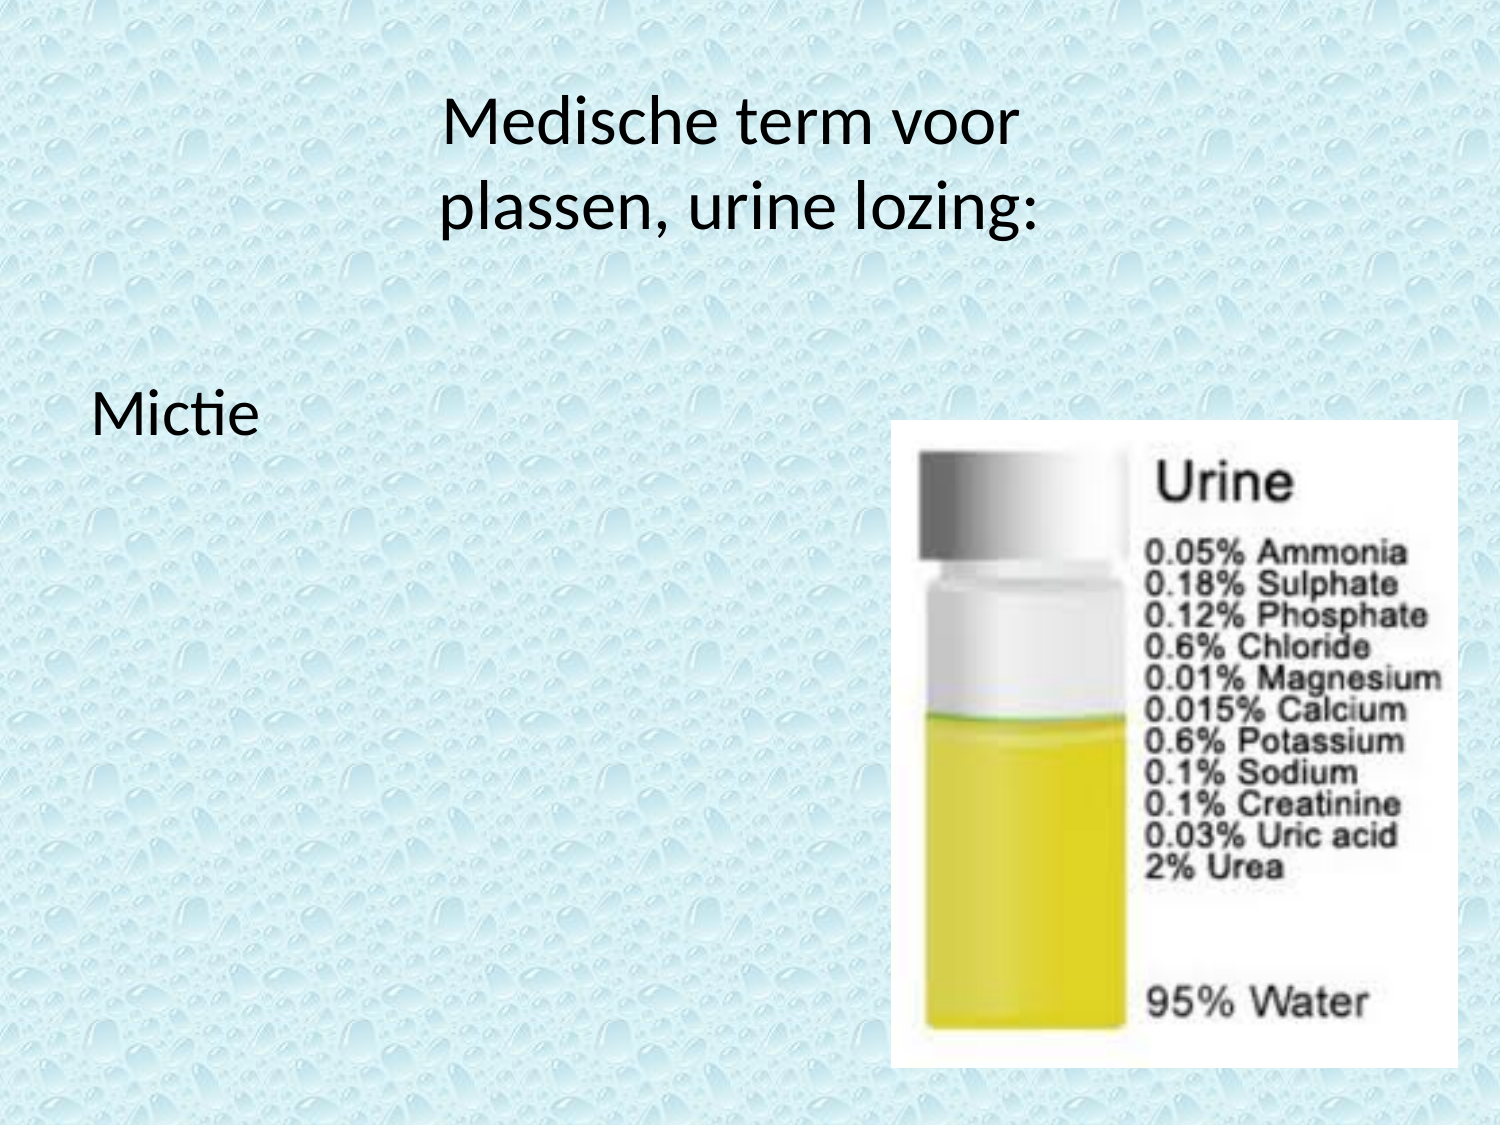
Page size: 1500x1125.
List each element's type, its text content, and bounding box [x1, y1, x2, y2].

picture [891, 420, 1458, 1068]
title Medische term voor plassen, urine lozing: [64, 66, 1415, 337]
list Mictie [75, 361, 1425, 1005]
